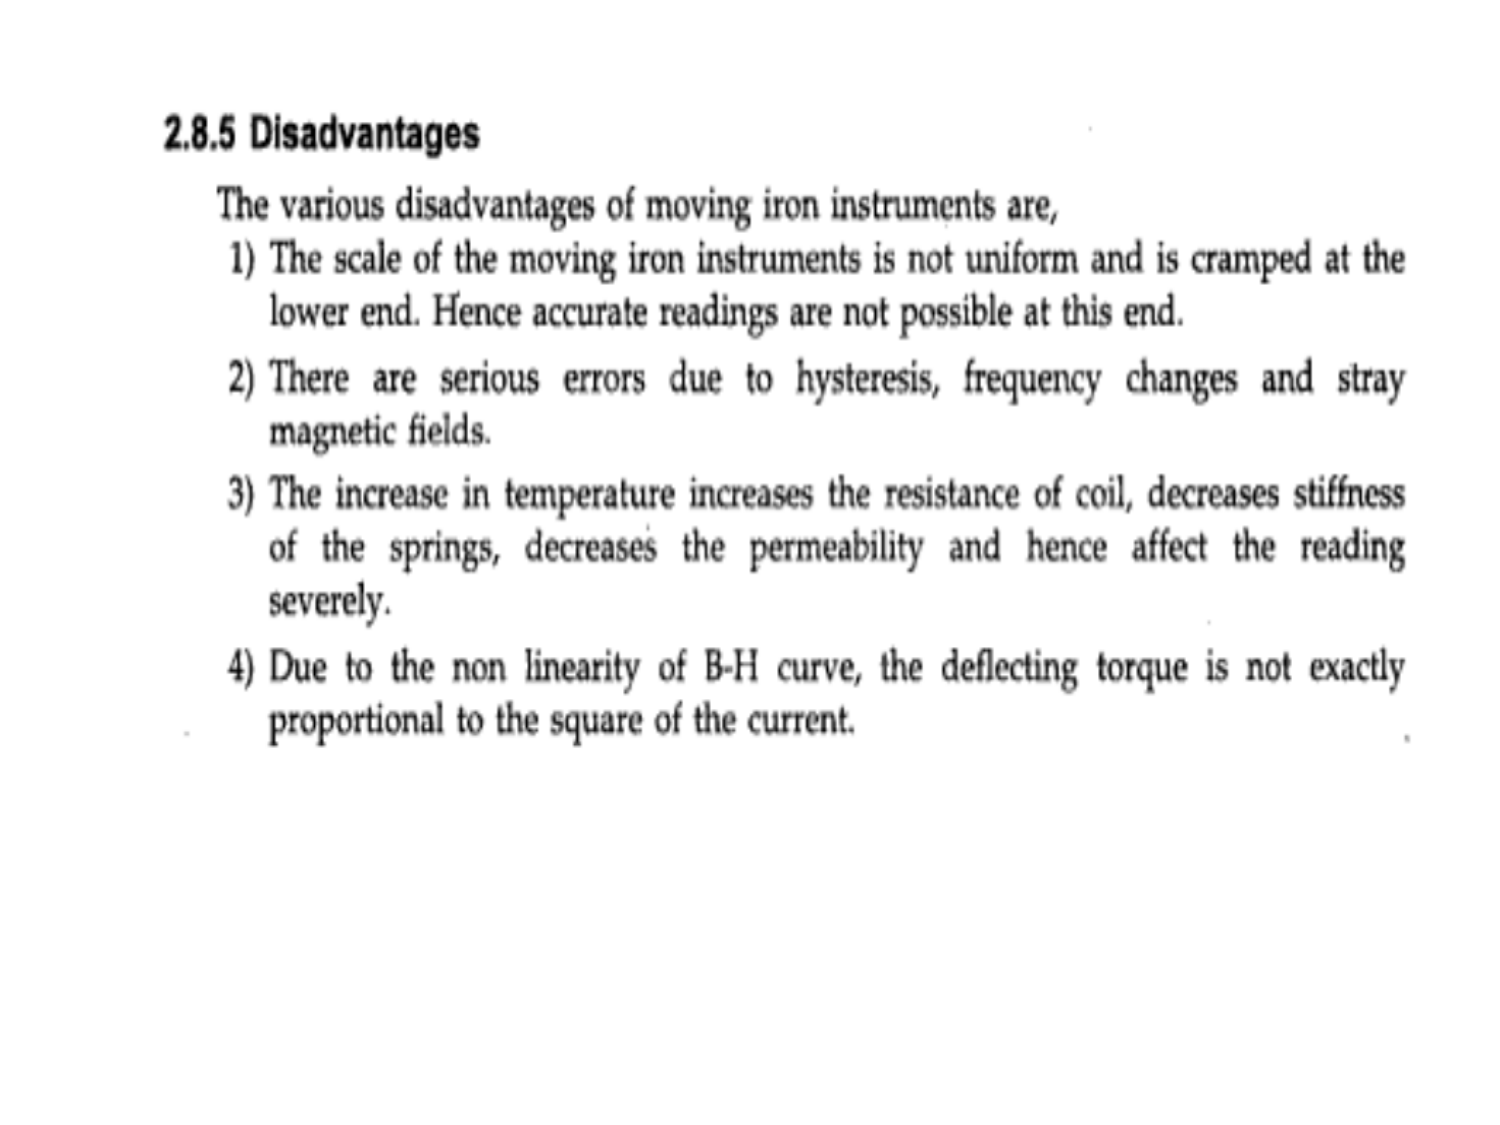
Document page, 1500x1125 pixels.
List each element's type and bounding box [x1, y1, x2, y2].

list [112, 99, 1414, 751]
